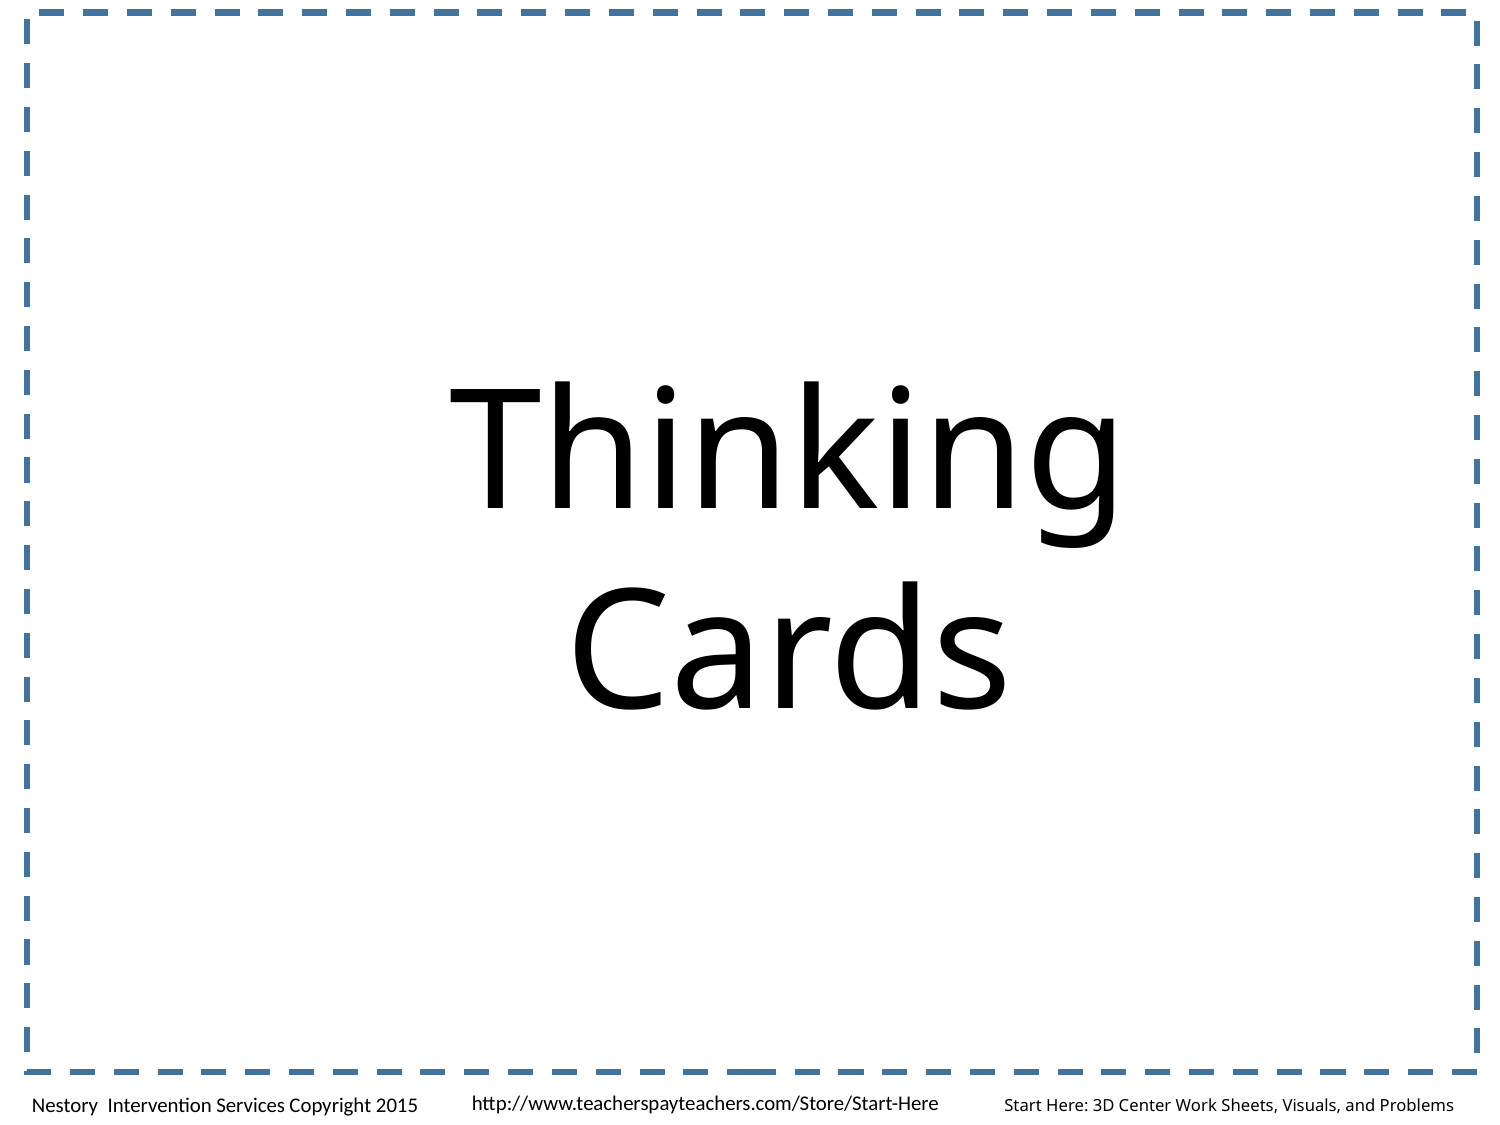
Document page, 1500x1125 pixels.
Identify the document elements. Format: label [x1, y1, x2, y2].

text_box [13, 1067, 1500, 1125]
text_box [26, 11, 1478, 1067]
